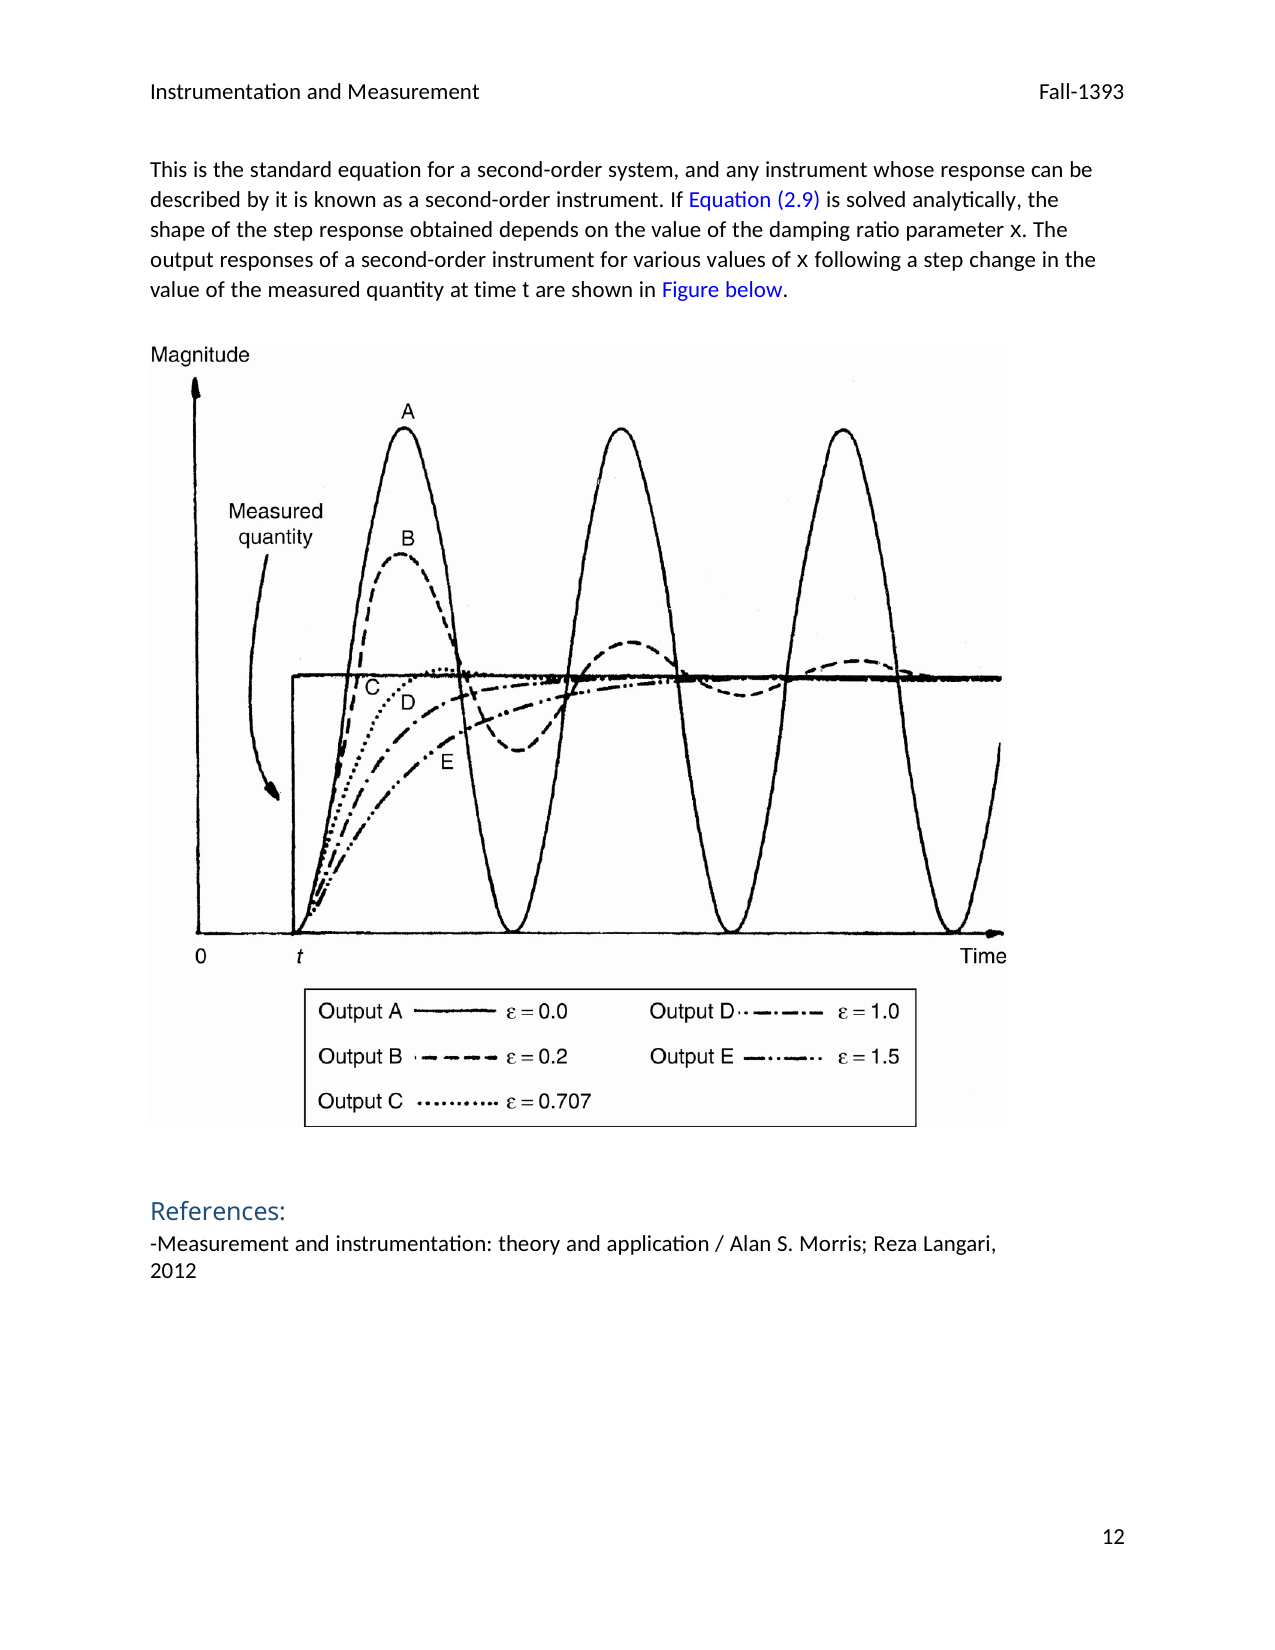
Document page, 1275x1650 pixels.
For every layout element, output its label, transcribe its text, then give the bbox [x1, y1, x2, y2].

text_box This is the standard equation for a second-order system, and any instrument whose response can be described by it is known as a second-order instrument. If Equation (2.9) is solved analytically, the shape of the step response obtained depends on the value of the damping ratio parameter x. The output responses of a second-order instrument for various values of x following a step change in the value of the measured quantity at time t are shown in Figure below. [147, 152, 1114, 302]
text_box Fall-1393 [1037, 77, 1127, 105]
text_box [150, 343, 1007, 1127]
text_box Instrumentation and Measurement [147, 77, 482, 105]
text_box References: -Measurement and instrumentation: theory and application / Alan S. Morris; Reza Langari, 2012 [147, 1195, 1045, 1284]
slide_number 12 [1097, 1521, 1130, 1650]
